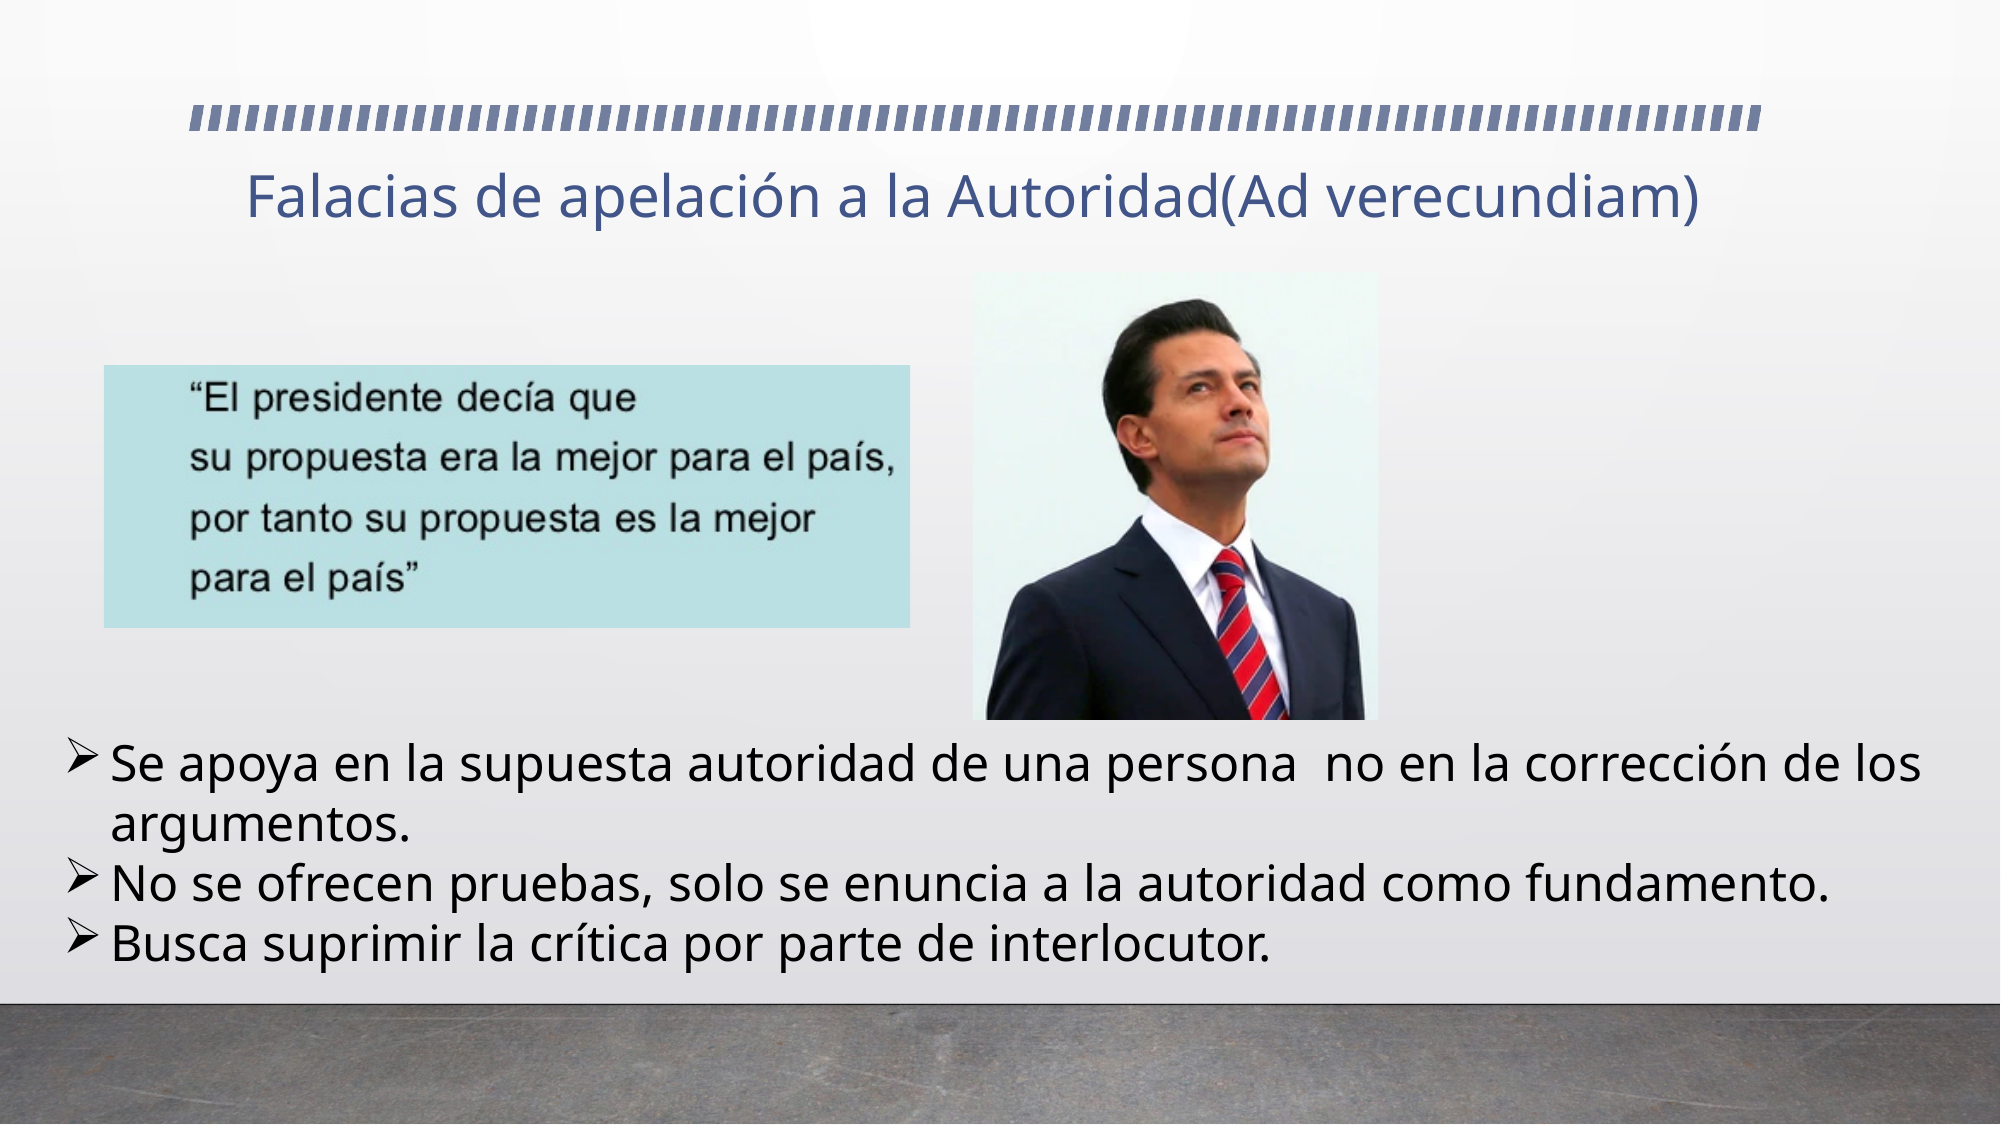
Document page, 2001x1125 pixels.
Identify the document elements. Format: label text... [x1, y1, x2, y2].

picture [0, 1004, 2000, 1124]
text_box Falacias de apelación a la Autoridad(Ad verecundiam) [230, 152, 1716, 237]
text_box Se apoya en la supuesta autoridad de una persona no en la corrección de los argumentos. No se ofrecen pruebas, solo se enuncia a la autoridad como fundamento. Busca suprimir la crítica por parte de interlocutor. [48, 724, 1940, 979]
picture [972, 272, 1379, 720]
picture [103, 364, 911, 628]
